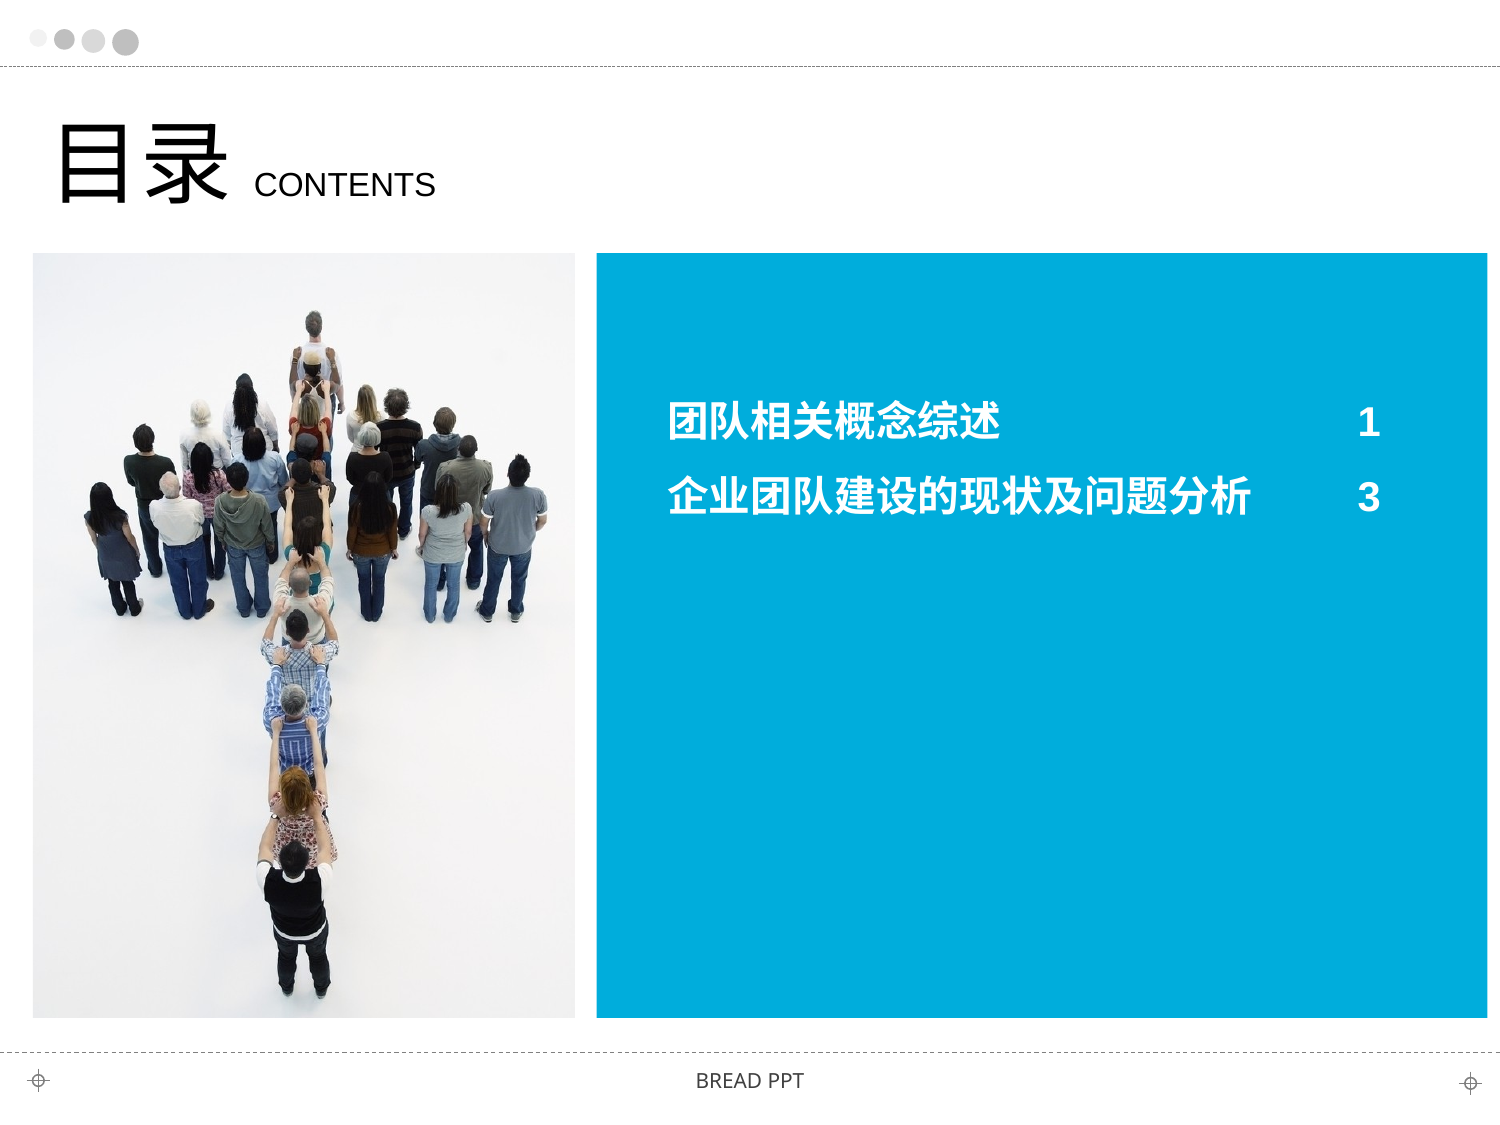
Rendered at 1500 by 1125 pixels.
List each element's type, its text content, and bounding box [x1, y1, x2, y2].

text_box 团队相关概念综述 企业团队建设的现状及问题分析 [652, 362, 1267, 528]
picture [32, 252, 576, 1019]
text_box 1 3 [1269, 362, 1396, 528]
text_box 目录CONTENTS [33, 97, 1436, 232]
text_box [596, 253, 1488, 1018]
